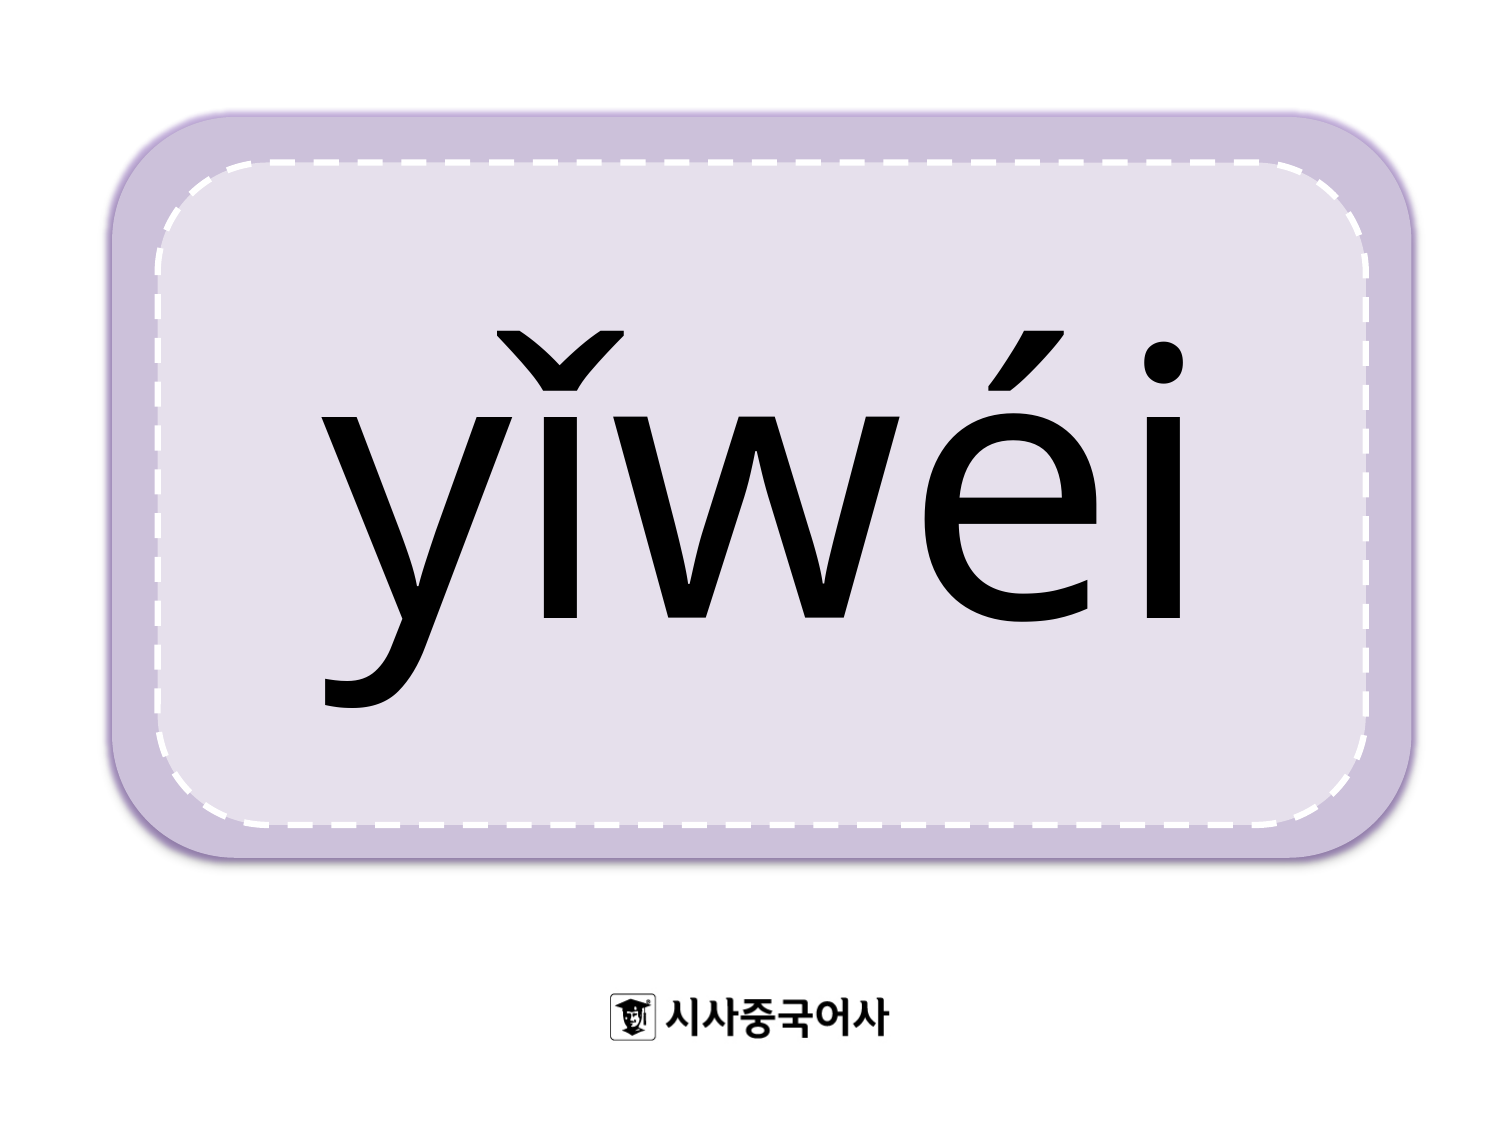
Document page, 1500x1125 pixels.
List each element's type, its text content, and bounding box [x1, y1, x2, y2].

text_box yǐwéi [162, 137, 1371, 800]
picture [602, 987, 898, 1047]
